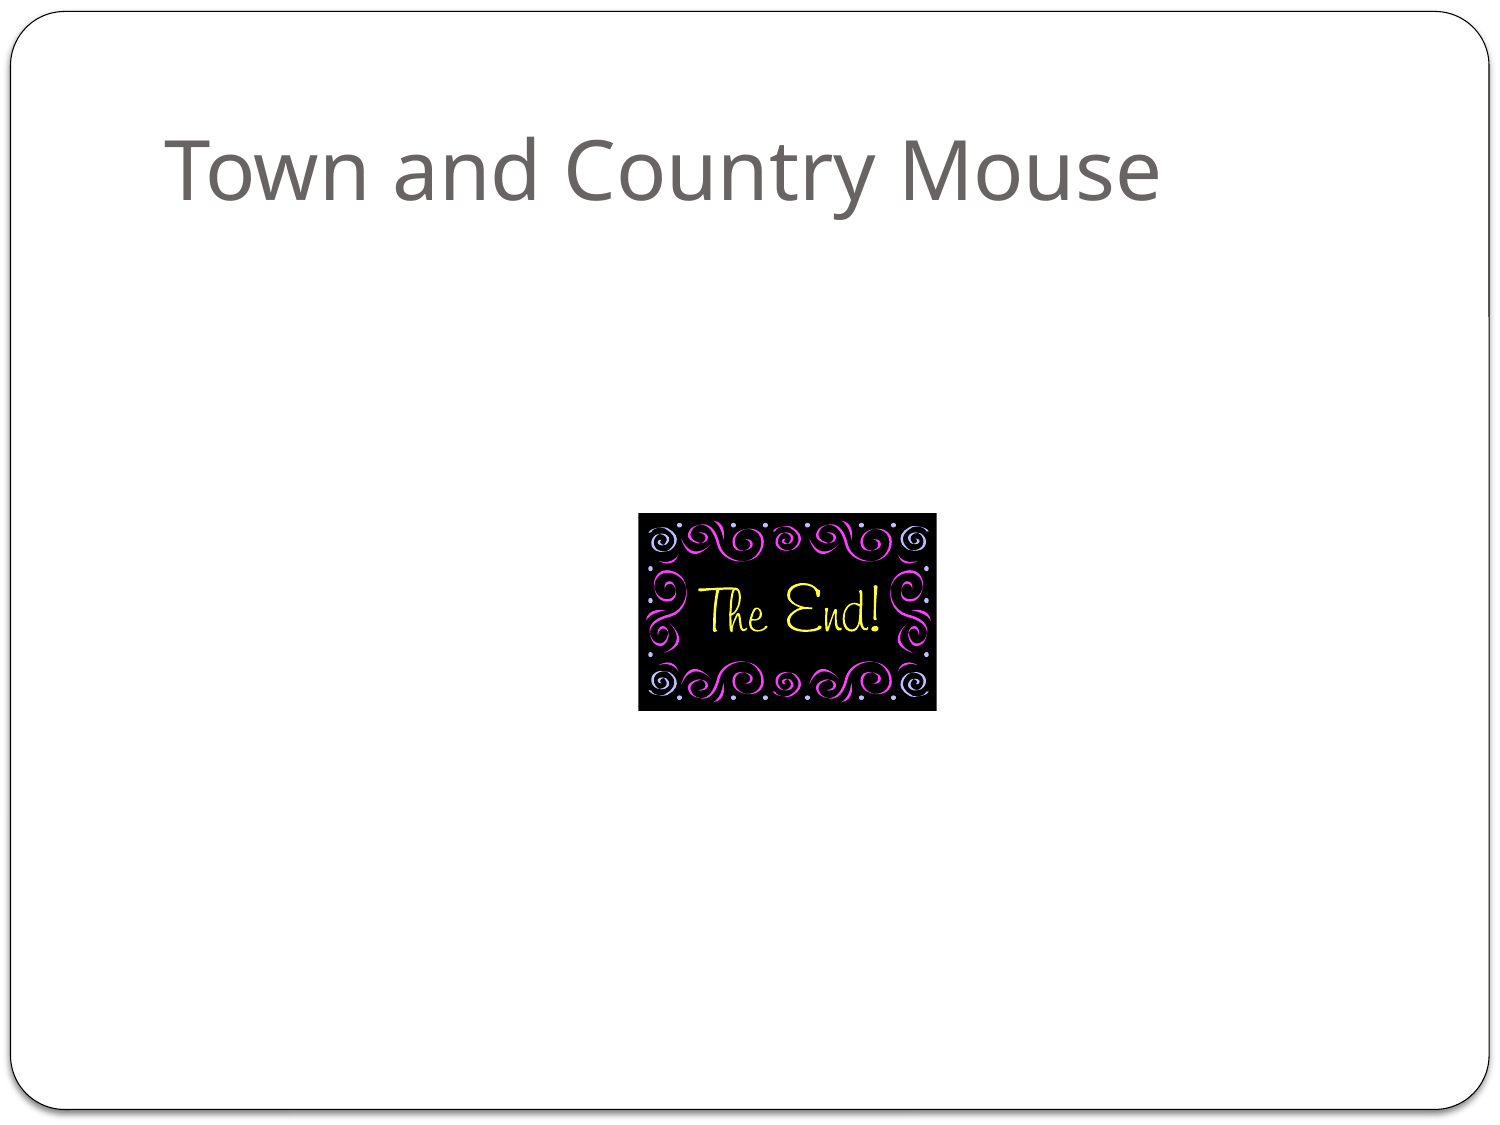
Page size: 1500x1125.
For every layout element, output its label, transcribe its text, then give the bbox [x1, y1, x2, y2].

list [638, 513, 937, 712]
title Town and Country Mouse [150, 45, 1425, 233]
